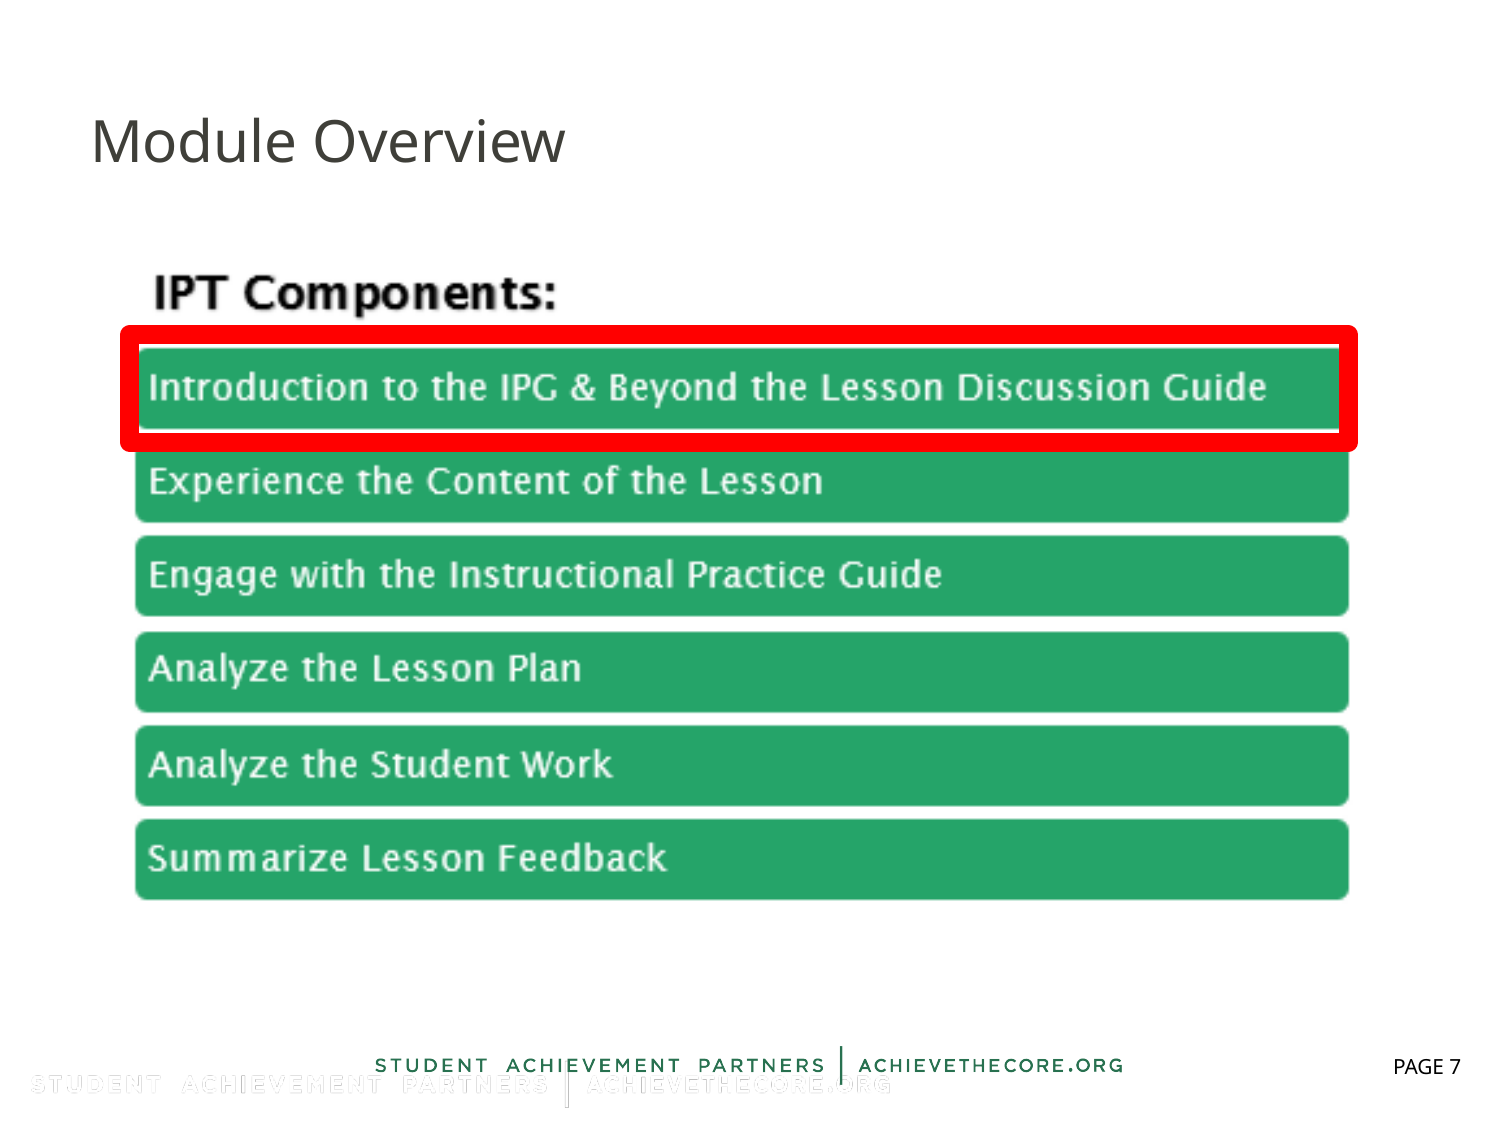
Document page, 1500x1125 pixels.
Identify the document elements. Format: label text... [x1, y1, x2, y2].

picture [375, 1046, 1122, 1085]
picture [118, 232, 1360, 924]
title Module Overview [75, 45, 1425, 233]
